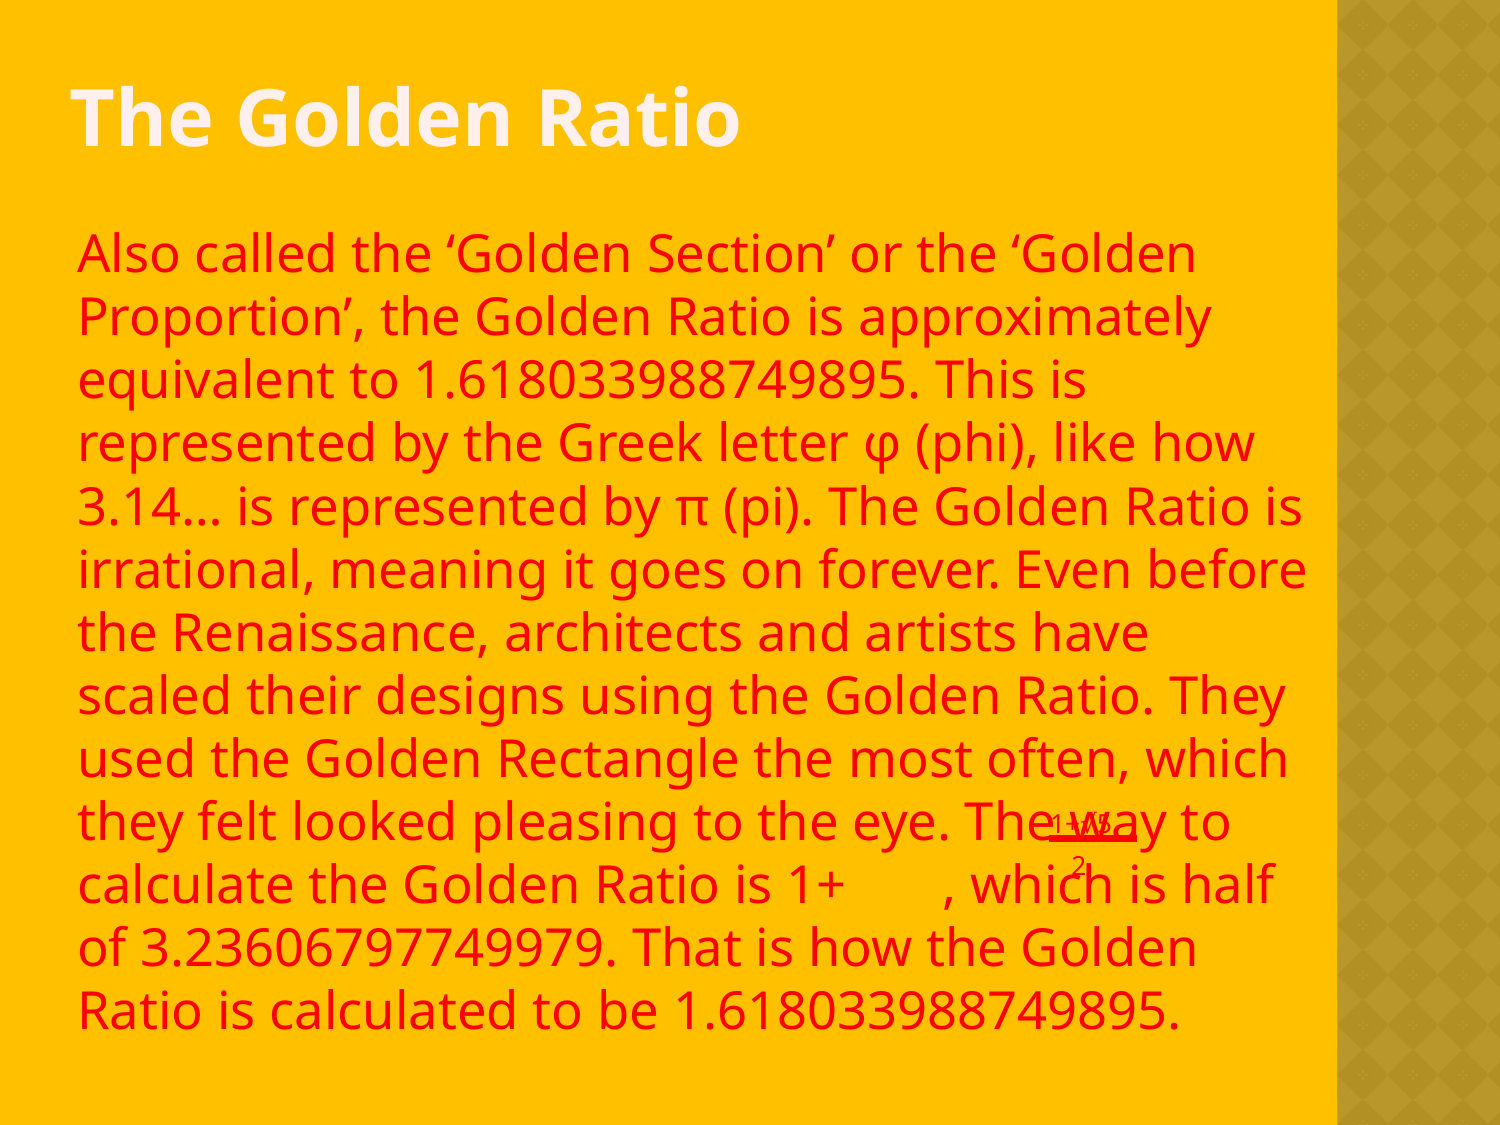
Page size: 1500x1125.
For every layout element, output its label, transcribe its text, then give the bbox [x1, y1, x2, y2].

title The Golden Ratio [62, 0, 1250, 163]
list Also called the ‘Golden Section’ or the ‘Golden Proportion’, the Golden Ratio is approximately equivalent to 1.618033988749895. This is represented by the Greek letter φ (phi), like how 3.14… is represented by π (pi). The Golden Ratio is irrational, meaning it goes on forever. Even before the Renaissance, architects and artists have scaled their designs using the Golden Ratio. They used the Golden Rectangle the most often, which they felt looked pleasing to the eye. The way to calculate the Golden Ratio is 1+ , which is half of 3.23606797749979. That is how the Golden Ratio is calculated to be 1.618033988749895. [62, 212, 1325, 1075]
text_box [974, 799, 1188, 889]
